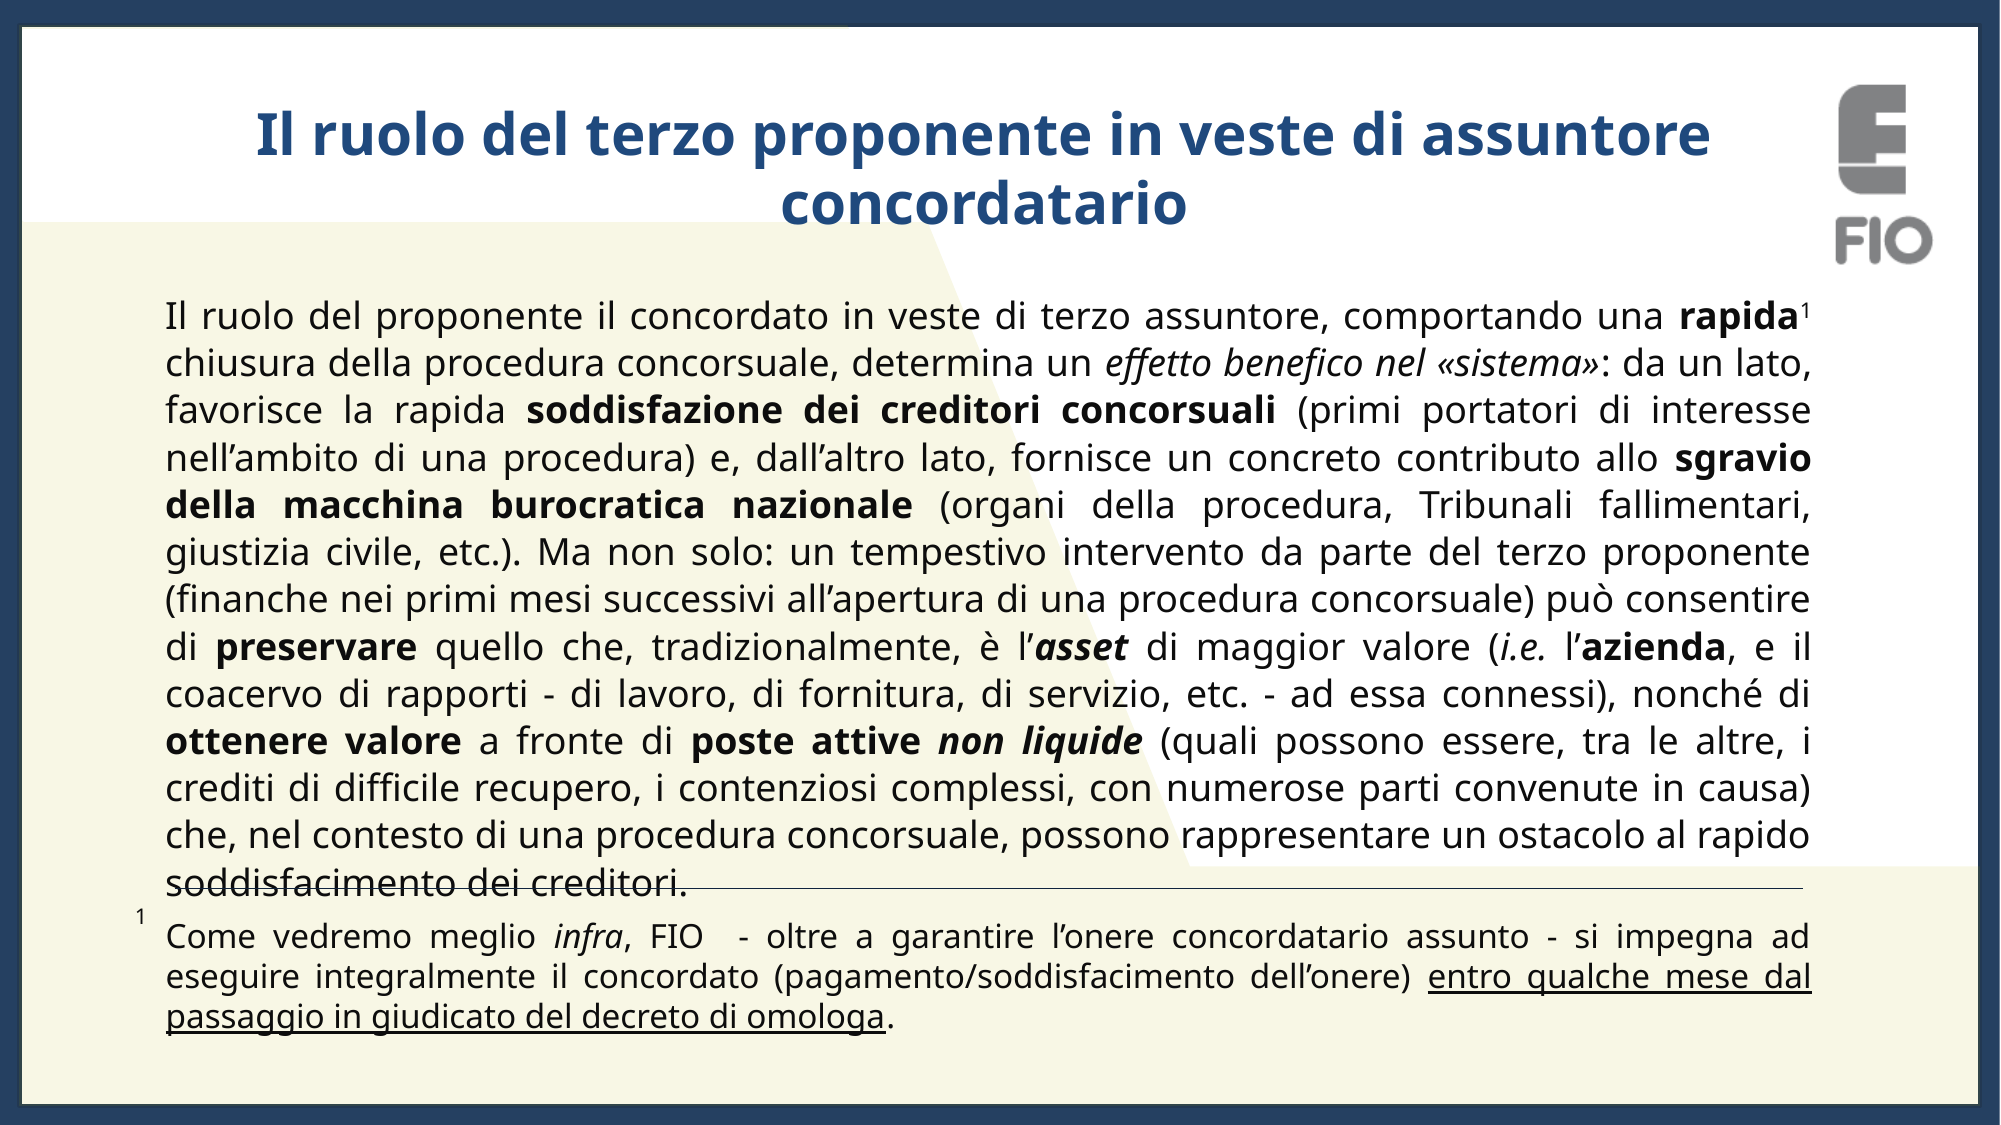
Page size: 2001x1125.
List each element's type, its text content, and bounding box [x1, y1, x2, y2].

picture [1822, 78, 1941, 273]
text_box 1 [119, 888, 182, 928]
text_box Il ruolo del proponente il concordato in veste di terzo assuntore, comportando una rapida1 chiusura della procedura concorsuale, determina un effetto benefico nel «sistema»: da un lato, favorisce la rapida soddisfazione dei creditori concorsuali (primi portatori di interesse nell’ambito di una procedura) e, dall’altro lato, fornisce un concreto contributo allo sgravio della macchina burocratica nazionale (organi della procedura, Tribunali fallimentari, giustizia civile, etc.). Ma non solo: un tempestivo intervento da parte del terzo proponente (finanche nei primi mesi successivi all’apertura di una procedura concorsuale) può consentire di preservare quello che, tradizionalmente, è l’asset di maggior valore (i.e. l’azienda, e il coacervo di rapporti - di lavoro, di fornitura, di servizio, etc. - ad essa connessi), nonché di ottenere valore a fronte di poste attive non liquide (quali possono essere, tra le altre, i crediti di difficile recupero, i contenziosi complessi, con numerose parti convenute in causa) che, nel contesto di una procedura concorsuale, possono rappresentare un ostacolo al rapido soddisfacimento dei creditori. [150, 282, 1828, 907]
text_box Come vedremo meglio infra, FIO - oltre a garantire l’onere concordatario assunto - si impegna ad eseguire integralmente il concordato (pagamento/soddisfacimento dell’onere) entro qualche mese dal passaggio in giudicato del decreto di omologa. [150, 907, 1828, 1078]
text_box Il ruolo del terzo proponente in veste di assuntore concordatario [168, 89, 1801, 244]
